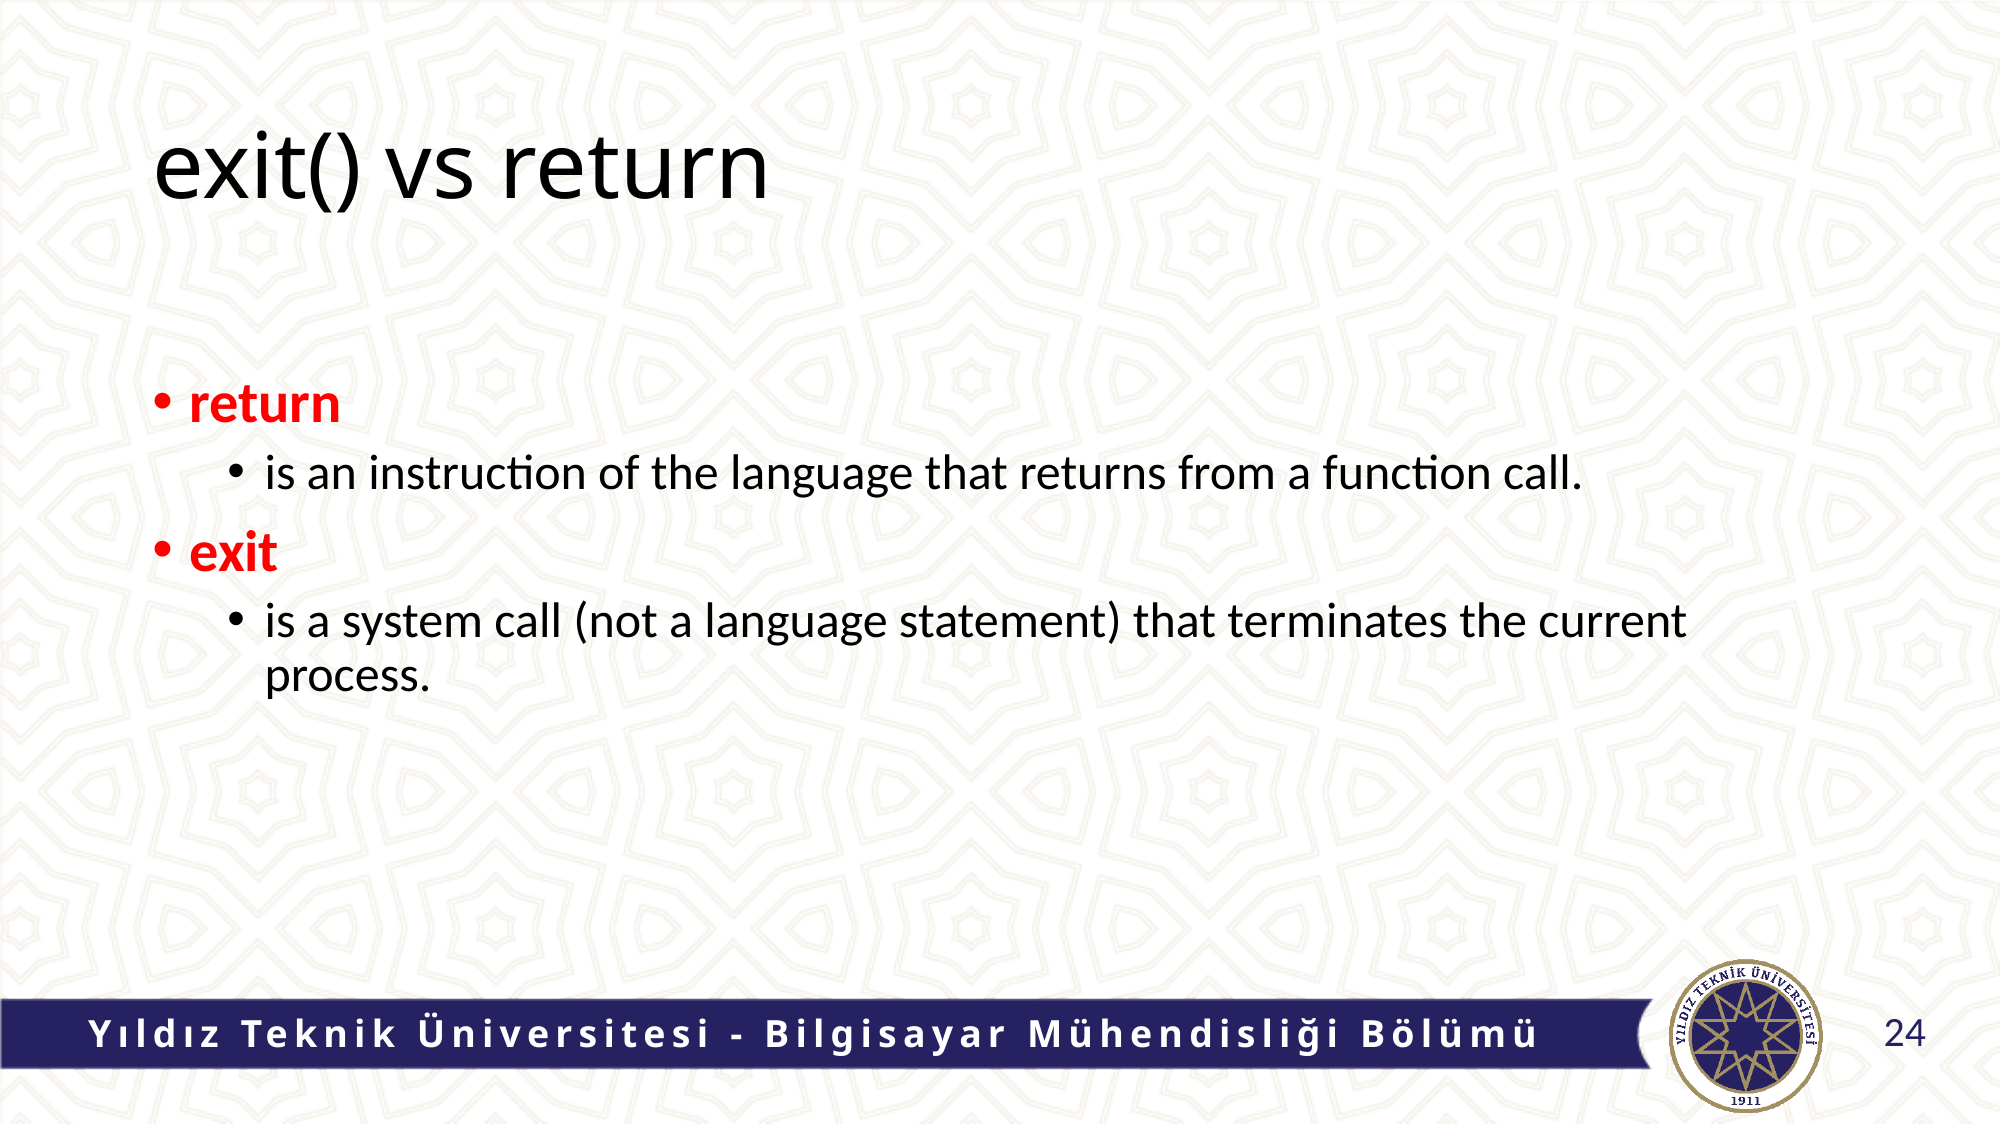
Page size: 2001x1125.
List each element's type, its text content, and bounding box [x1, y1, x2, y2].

text_box return is an instruction of the language that returns from a function call. exit is a system call (not a language statement) that terminates the current process. [137, 299, 1863, 981]
text_box 24 [1827, 1000, 1983, 1060]
text_box Yıldız Teknik Üniversitesi - Bilgisayar Mühendisliği Bölümü [0, 997, 1627, 1069]
text_box exit() vs return [137, 59, 1863, 278]
picture [0, 0, 2000, 1125]
